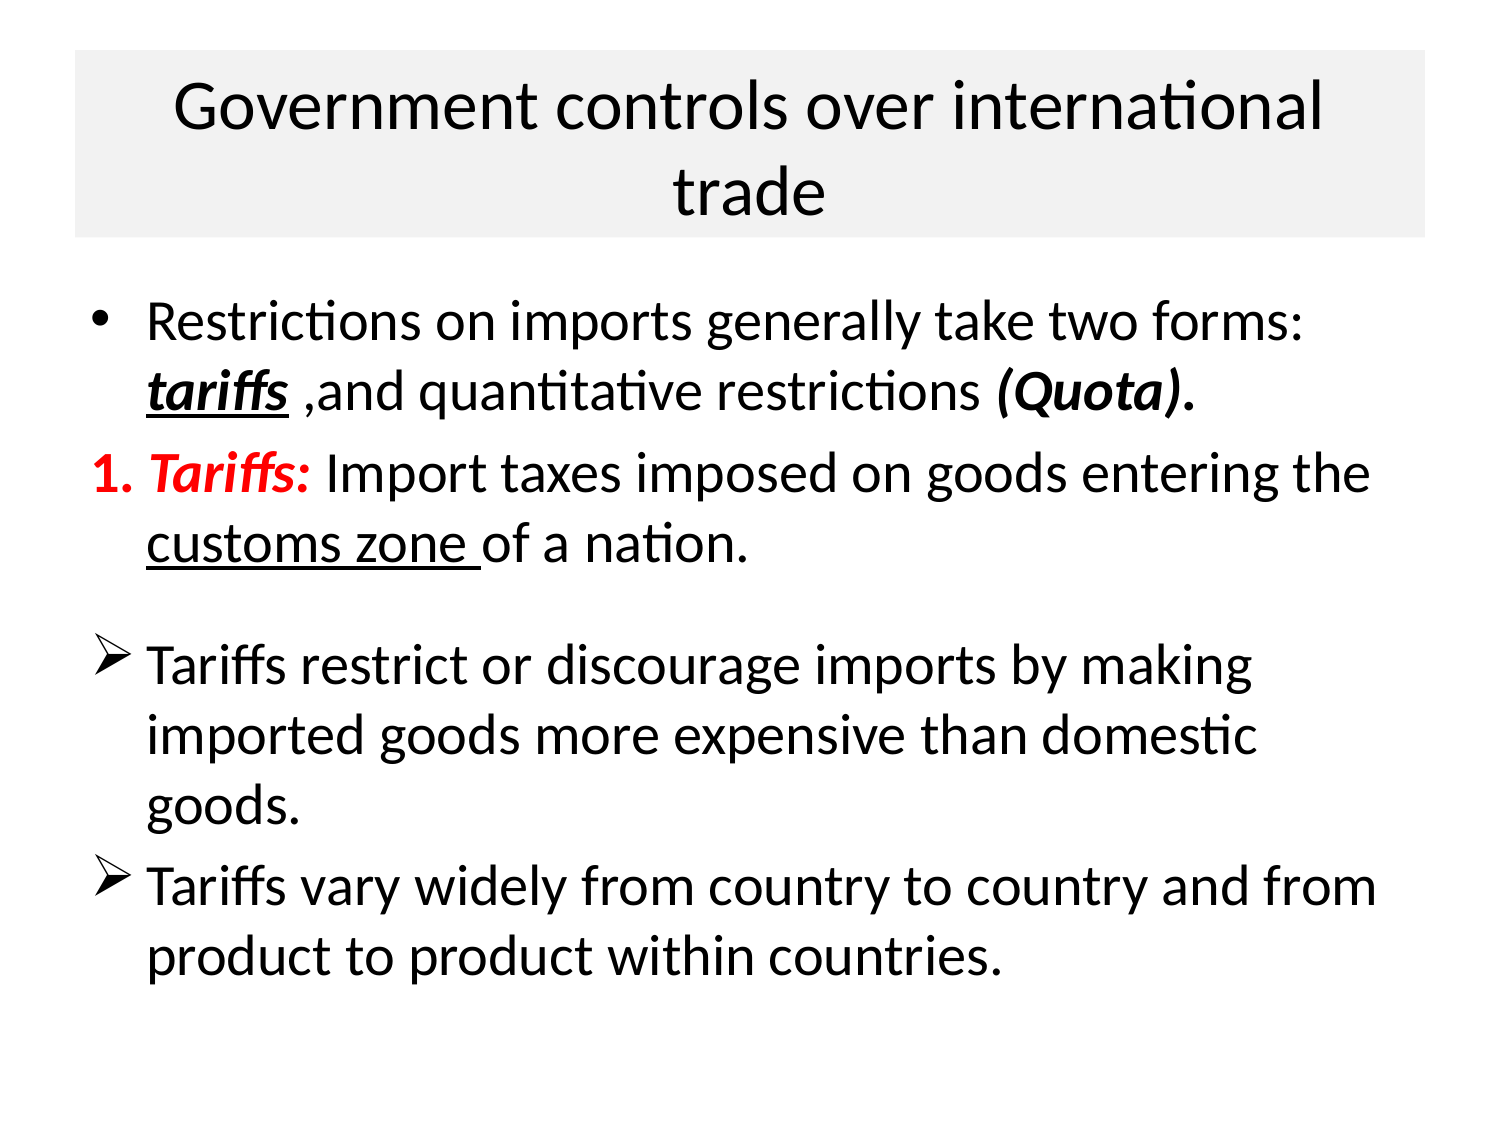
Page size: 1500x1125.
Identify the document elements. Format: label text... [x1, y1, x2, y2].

list Restrictions on imports generally take two forms: tariffs ,and quantitative restrictions (Quota). 1. Tariffs: Import taxes imposed on goods entering the customs zone of a nation. Tariffs restrict or discourage imports by making imported goods more expensive than domestic goods. Tariffs vary widely from country to country and from product to product within countries. [75, 275, 1425, 1063]
title Government controls over international trade [75, 50, 1425, 238]
